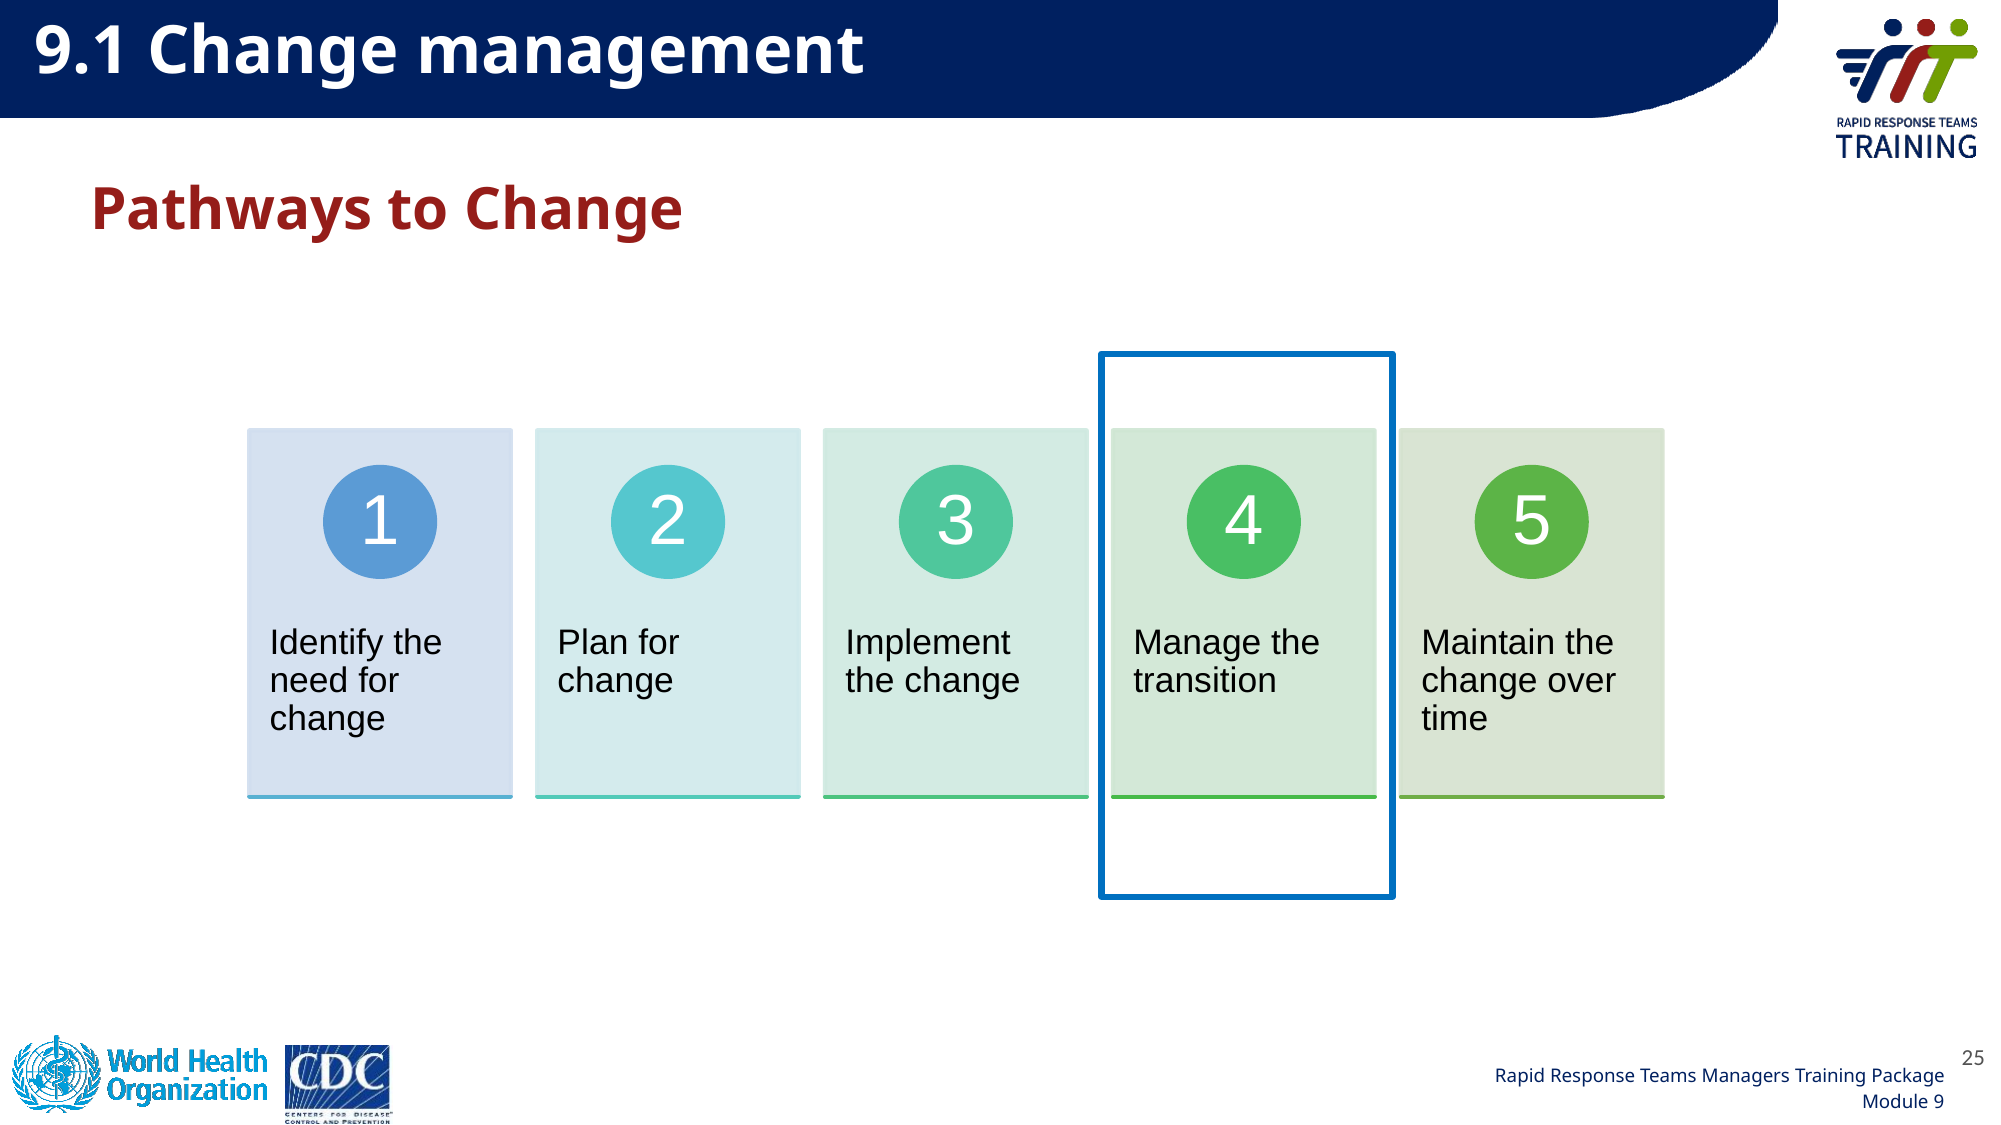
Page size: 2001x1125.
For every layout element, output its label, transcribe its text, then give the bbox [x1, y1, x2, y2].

picture [28, 1054, 36, 1077]
picture [12, 1084, 46, 1113]
picture [34, 1058, 41, 1077]
slide_number 25 [1931, 1035, 2000, 1088]
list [248, 174, 1664, 1053]
picture [46, 1056, 54, 1061]
picture [43, 1088, 54, 1094]
picture [12, 1035, 53, 1067]
picture [38, 1092, 54, 1100]
picture [0, 0, 1778, 118]
picture [36, 1035, 267, 1113]
text_box 9.1 Change management [19, 0, 1036, 95]
picture [50, 1109, 62, 1113]
picture [285, 1053, 393, 1124]
picture [38, 1044, 53, 1052]
title Pathways to Change [82, 156, 864, 264]
picture [1835, 19, 1978, 167]
